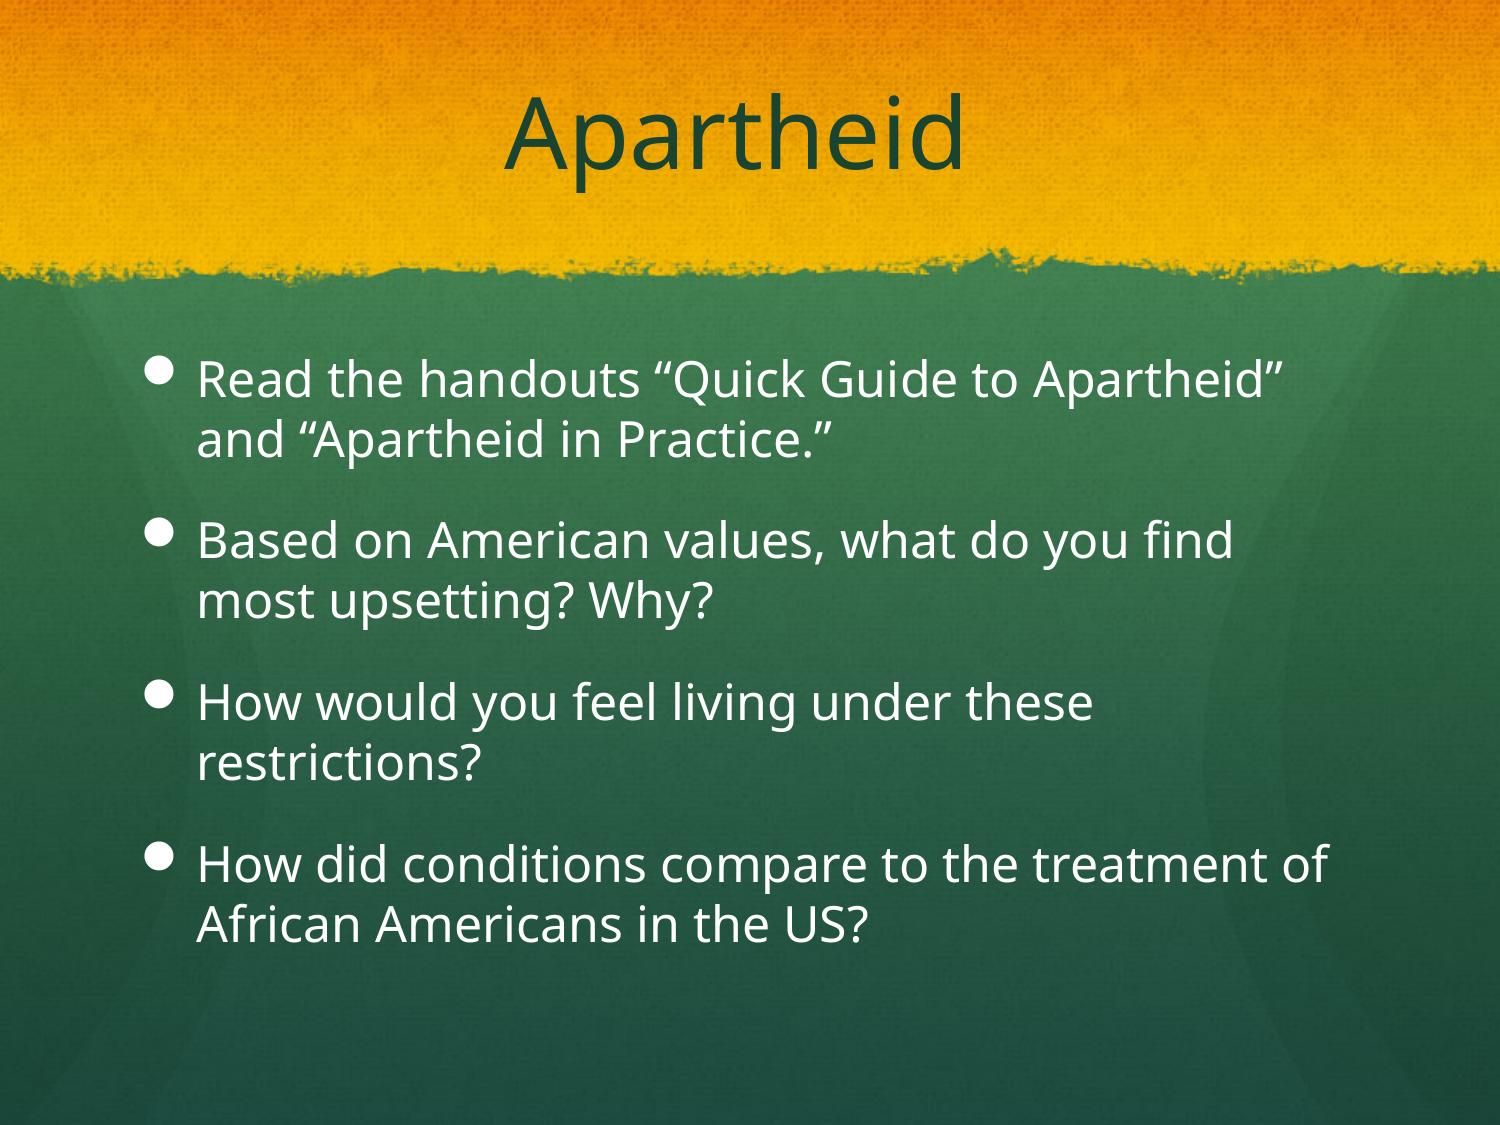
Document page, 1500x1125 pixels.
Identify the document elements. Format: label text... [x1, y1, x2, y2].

list Read the handouts “Quick Guide to Apartheid” and “Apartheid in Practice.” Based on American values, what do you find most upsetting? Why? How would you feel living under these restrictions? How did conditions compare to the treatment of African Americans in the US? [125, 339, 1375, 1026]
picture [0, 0, 1500, 1125]
title Apartheid [125, 13, 1375, 246]
